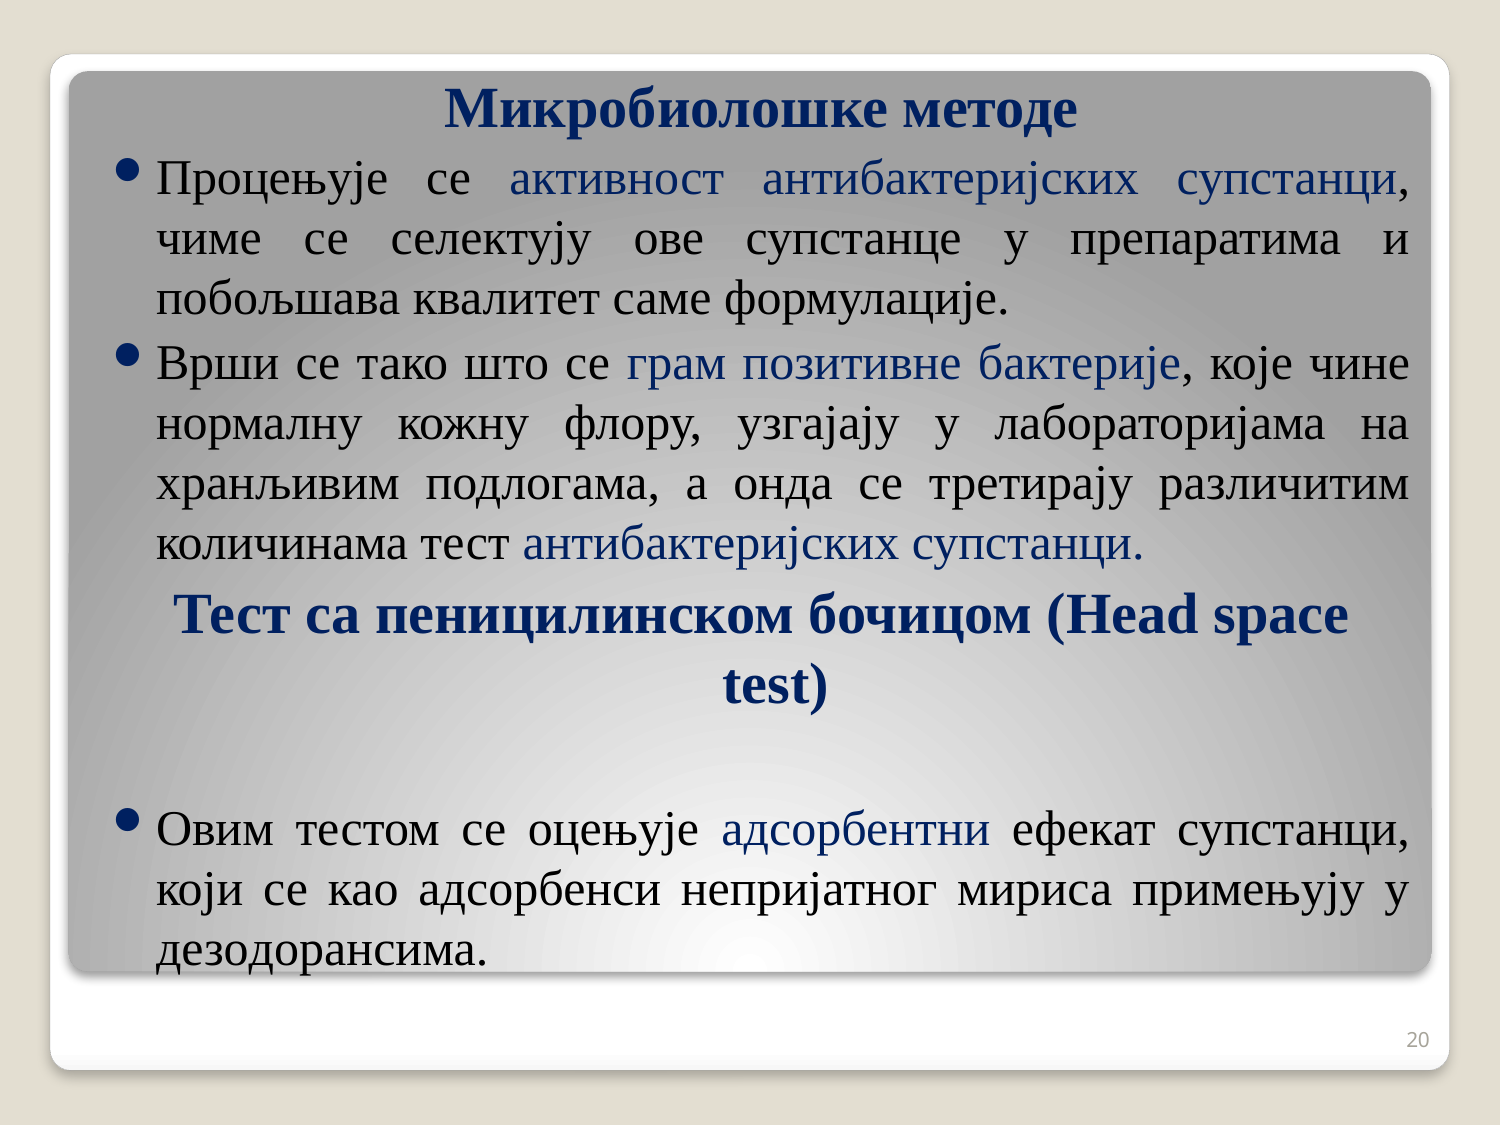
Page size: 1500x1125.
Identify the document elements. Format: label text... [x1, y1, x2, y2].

slide_number 20 [1369, 1002, 1445, 1063]
list Микробиолошке методе Процењује се активност антибактеријских супстанци, чиме се селектују ове супстанце у препаратима и побољшава квалитет саме формулације. Врши се тако што се грам позитивне бактерије, које чине нормалну кожну флору, узгајају у лабораторијама на хранљивим подлогама, а онда се третирају различитим количинама тест антибактеријских супстанци. Тест са пеницилинском бочицом (Head space test) Овим тестом се оцењује адсорбентни ефекат супстанци, који се као адсорбенси непријатног мириса примењују у дезодорансима. [82, 54, 1425, 1059]
